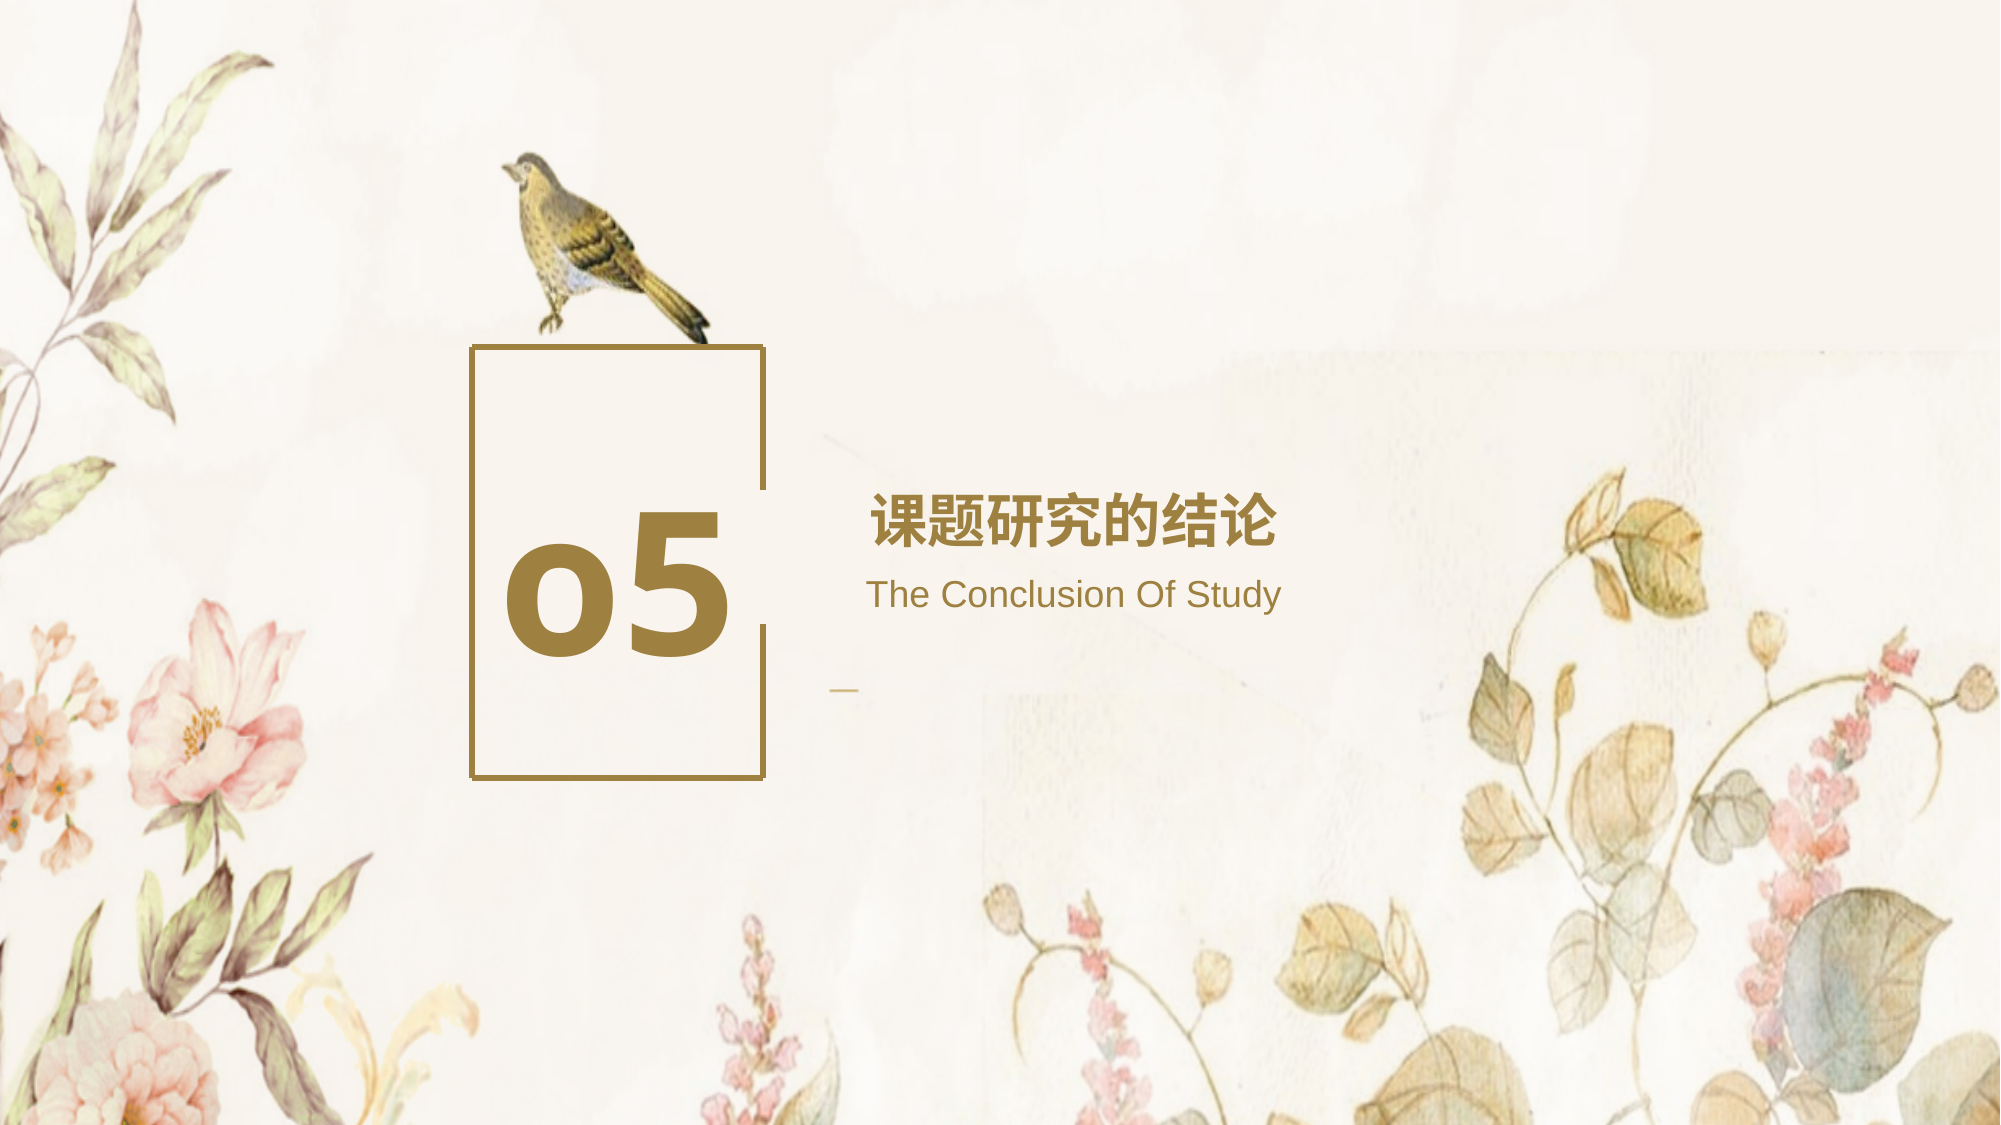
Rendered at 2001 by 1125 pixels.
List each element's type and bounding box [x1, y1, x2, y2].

text_box [472, 346, 764, 779]
picture [0, 0, 2000, 1125]
